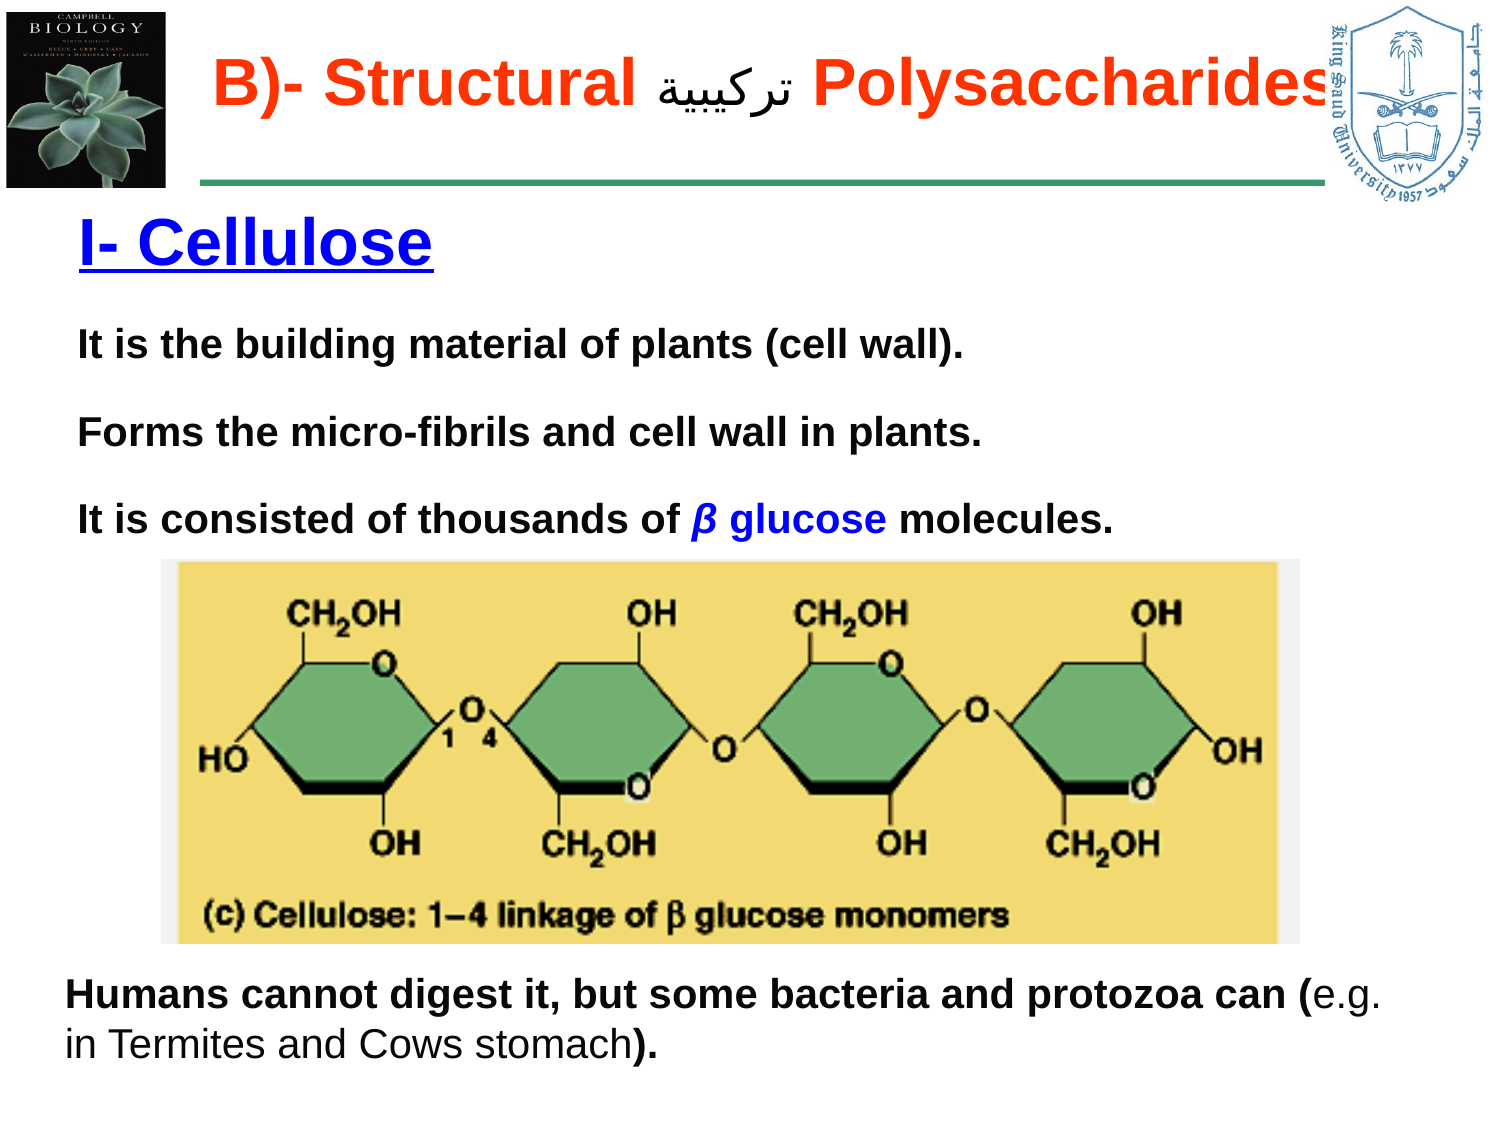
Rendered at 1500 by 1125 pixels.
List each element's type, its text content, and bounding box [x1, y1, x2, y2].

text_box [5, 0, 1488, 209]
text_box Forms the micro-fibrils and cell wall in plants. [62, 397, 1038, 463]
title I- Cellulose [24, 216, 488, 285]
text_box It is the building material of plants (cell wall). [62, 309, 988, 375]
picture [160, 559, 1301, 944]
text_box It is consisted of thousands of β glucose molecules. [62, 484, 1150, 550]
text_box Humans cannot digest it, but some bacteria and protozoa can (e.g. in Termites and Cows stomach). [49, 959, 1413, 1075]
